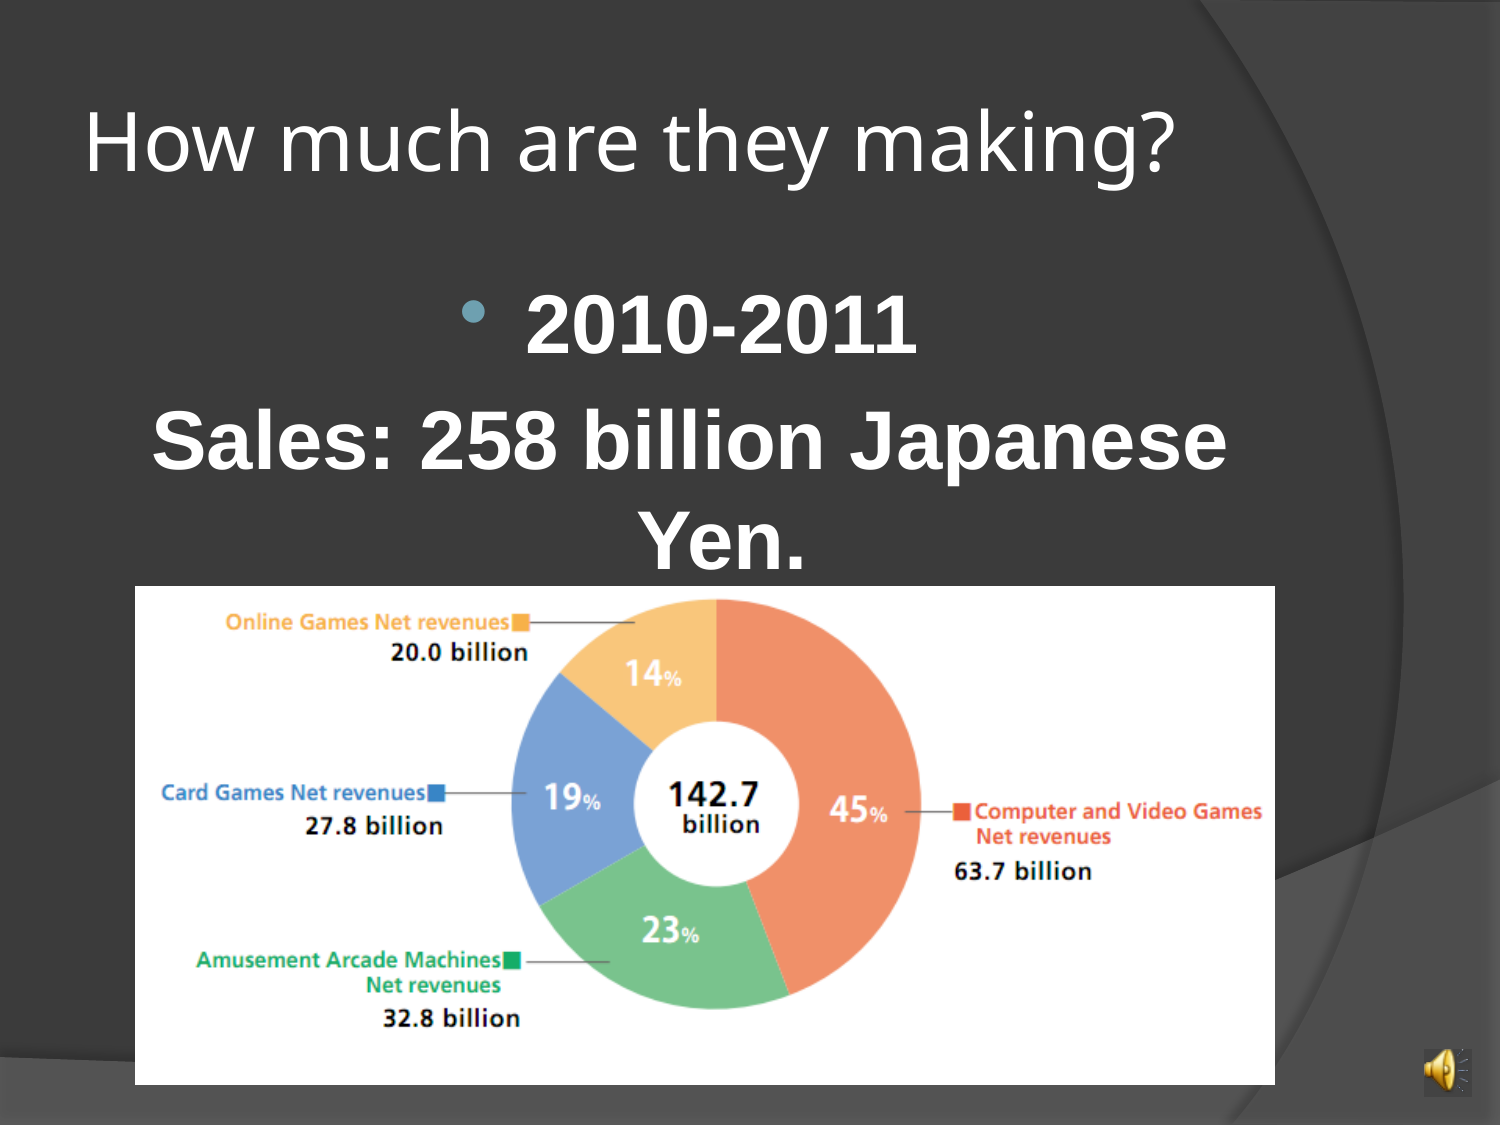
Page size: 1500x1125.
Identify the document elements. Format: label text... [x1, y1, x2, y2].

title How much are they making? [75, 45, 1300, 233]
picture [1422, 1047, 1474, 1099]
picture [135, 585, 1275, 1085]
list 2010-2011 Sales: 258 billion Japanese Yen. [75, 262, 1300, 1005]
